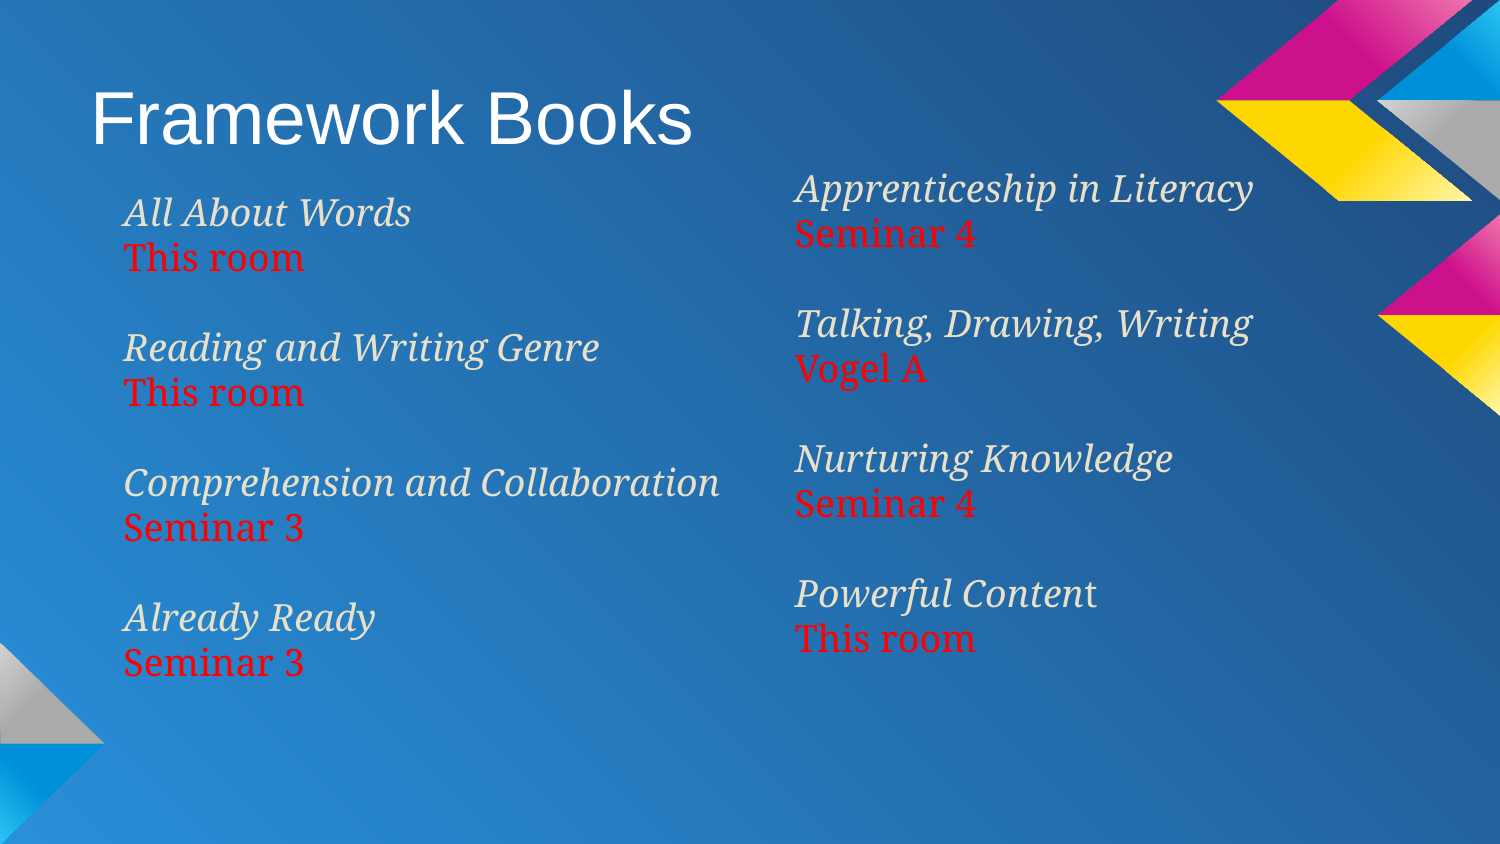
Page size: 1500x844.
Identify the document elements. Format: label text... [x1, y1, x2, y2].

list Apprenticeship in Literacy Seminar 4 Talking, Drawing, Writing Vogel A Nurturing Knowledge Seminar 4 Powerful Content This room [746, 149, 1340, 793]
title Framework Books [75, 33, 1204, 175]
list All About Words This room Reading and Writing Genre This room Comprehension and Collaboration Seminar 3 Already Ready Seminar 3 [75, 174, 738, 793]
